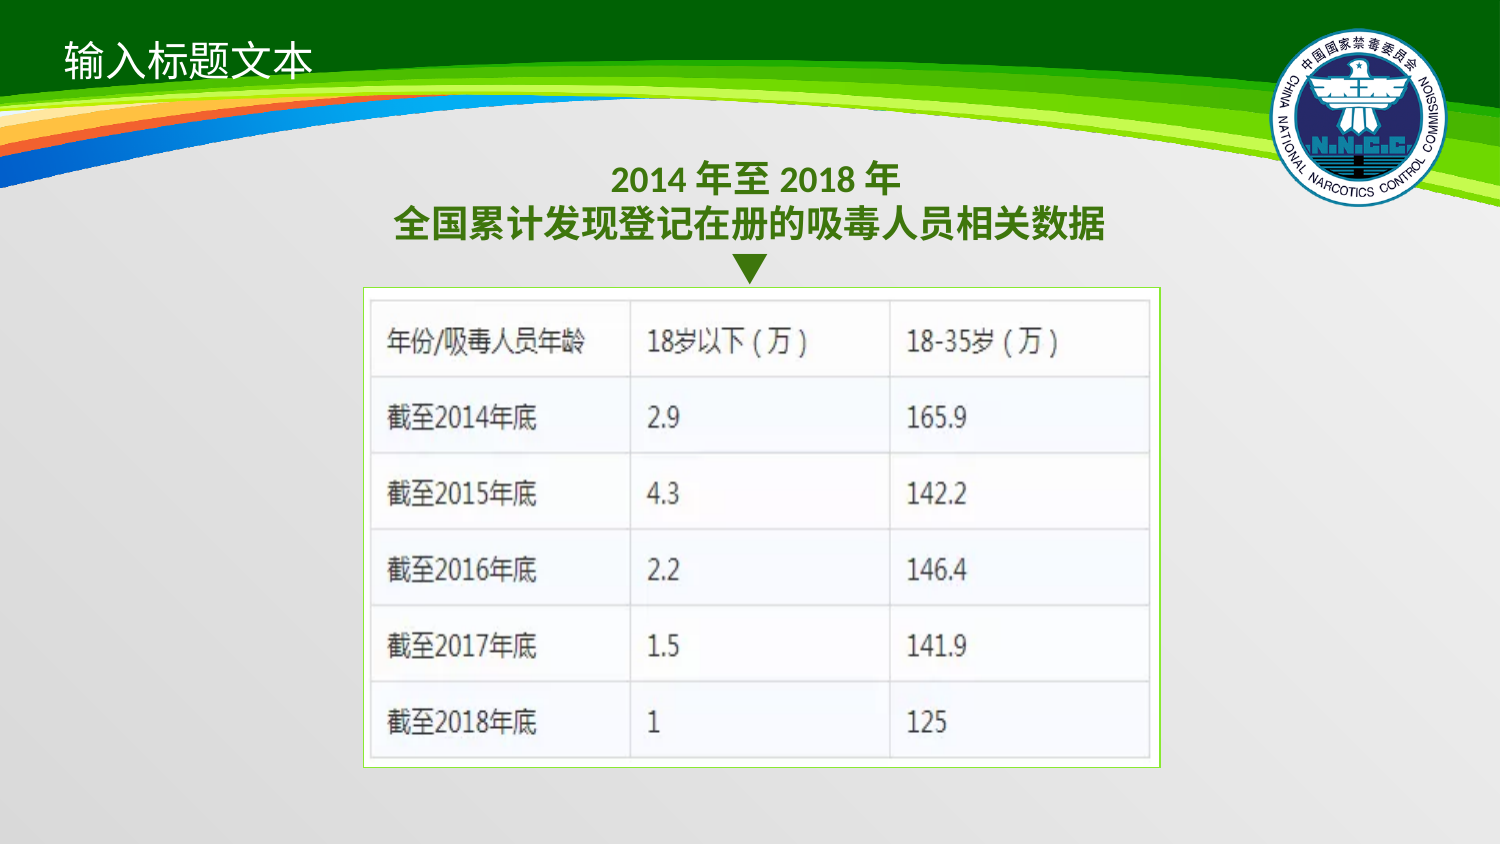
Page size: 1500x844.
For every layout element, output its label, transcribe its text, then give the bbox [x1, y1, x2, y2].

picture [364, 287, 1160, 767]
text_box 2014年至2018年 全国累计发现登记在册的吸毒人员相关数据▼ [374, 147, 1125, 287]
picture [0, 0, 1500, 207]
